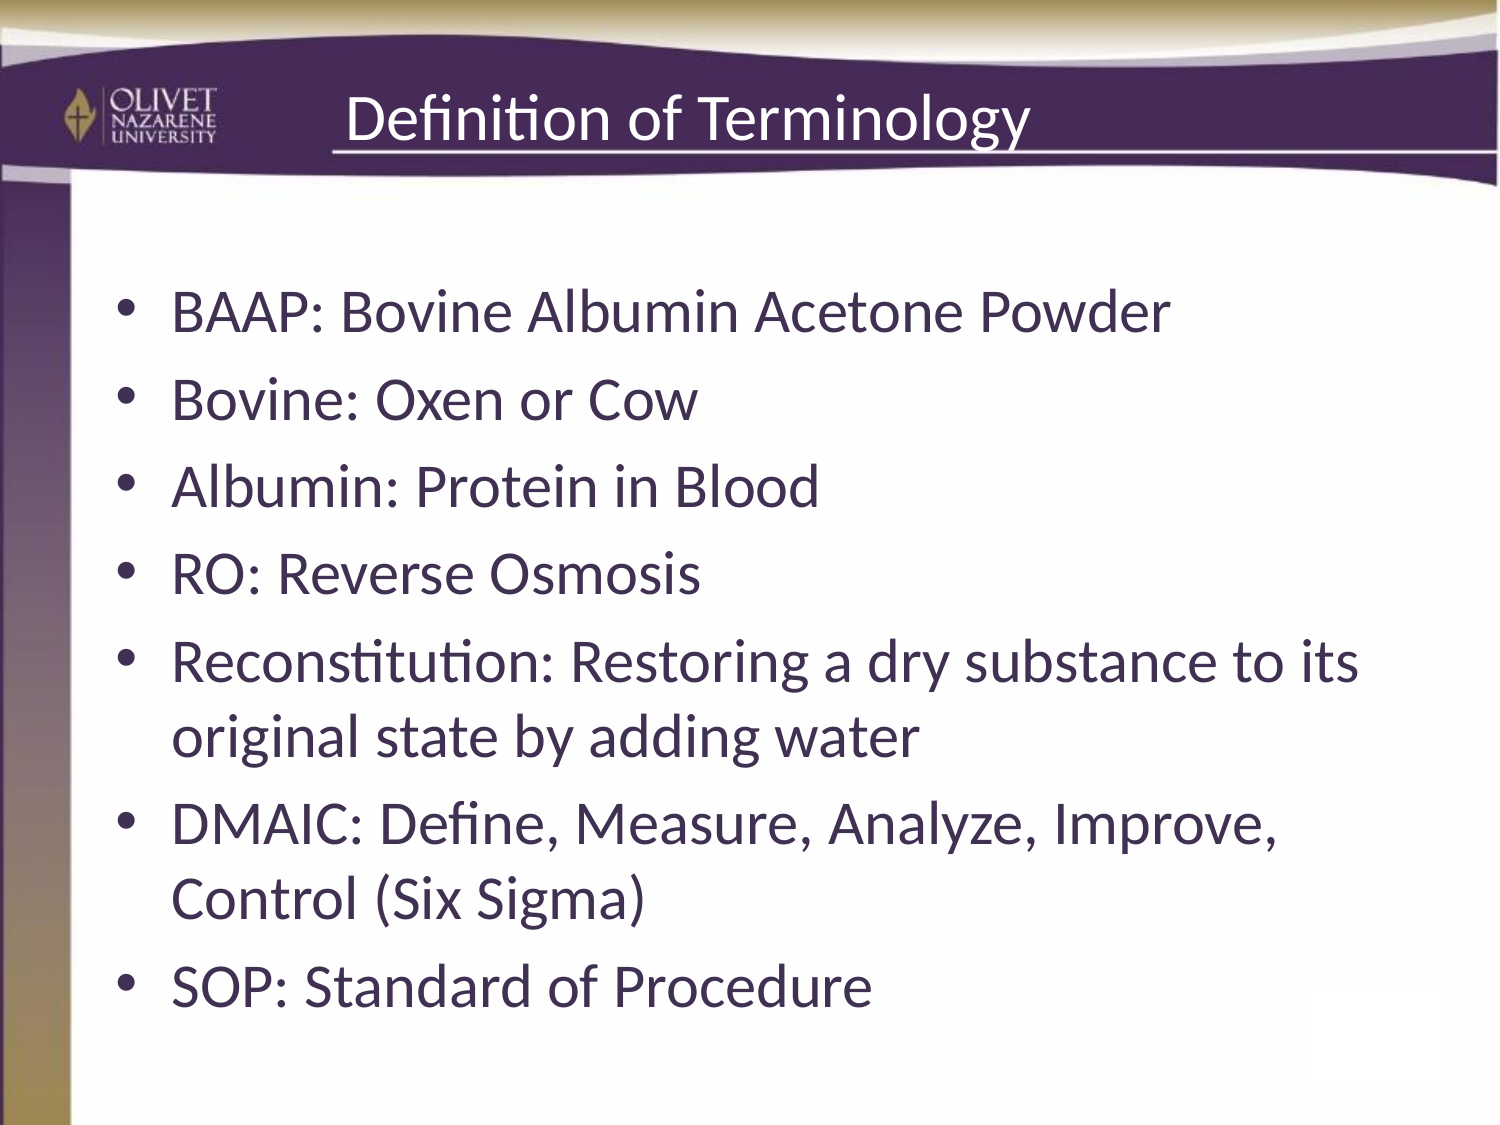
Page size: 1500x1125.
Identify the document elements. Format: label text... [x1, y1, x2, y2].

picture [0, 0, 1500, 1125]
list BAAP: Bovine Albumin Acetone Powder Bovine: Oxen or Cow Albumin: Protein in Blood RO: Reverse Osmosis Reconstitution: Restoring a dry substance to its original state by adding water DMAIC: Define, Measure, Analyze, Improve, Control (Six Sigma) SOP: Standard of Procedure [100, 262, 1425, 1079]
title Definition of Terminology [330, 60, 1425, 167]
